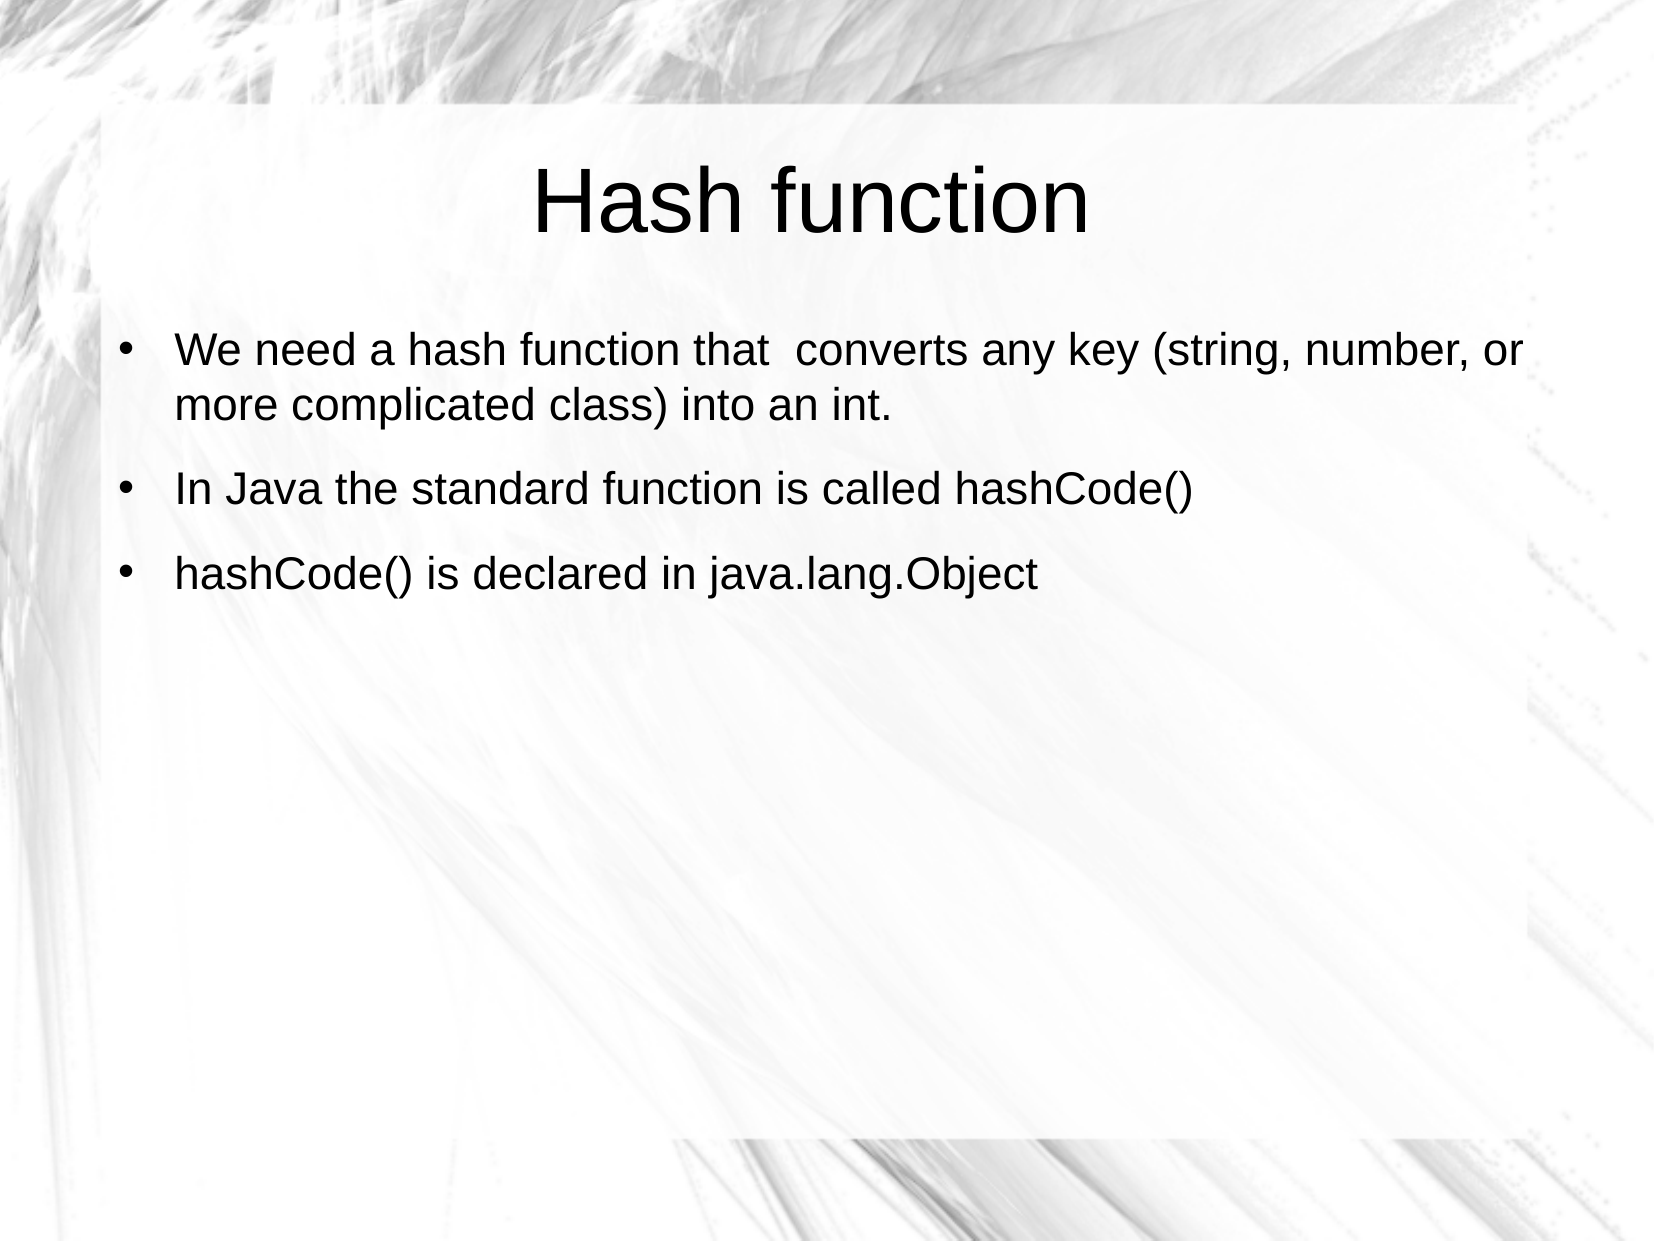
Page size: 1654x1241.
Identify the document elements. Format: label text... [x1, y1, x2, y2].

title Hash function [118, 112, 1506, 281]
list We need a hash function that converts any key (string, number, or more complicated class) into an int. In Java the standard function is called hashCode() hashCode() is declared in java.lang.Object [118, 319, 1571, 1102]
picture [0, 0, 1654, 1241]
